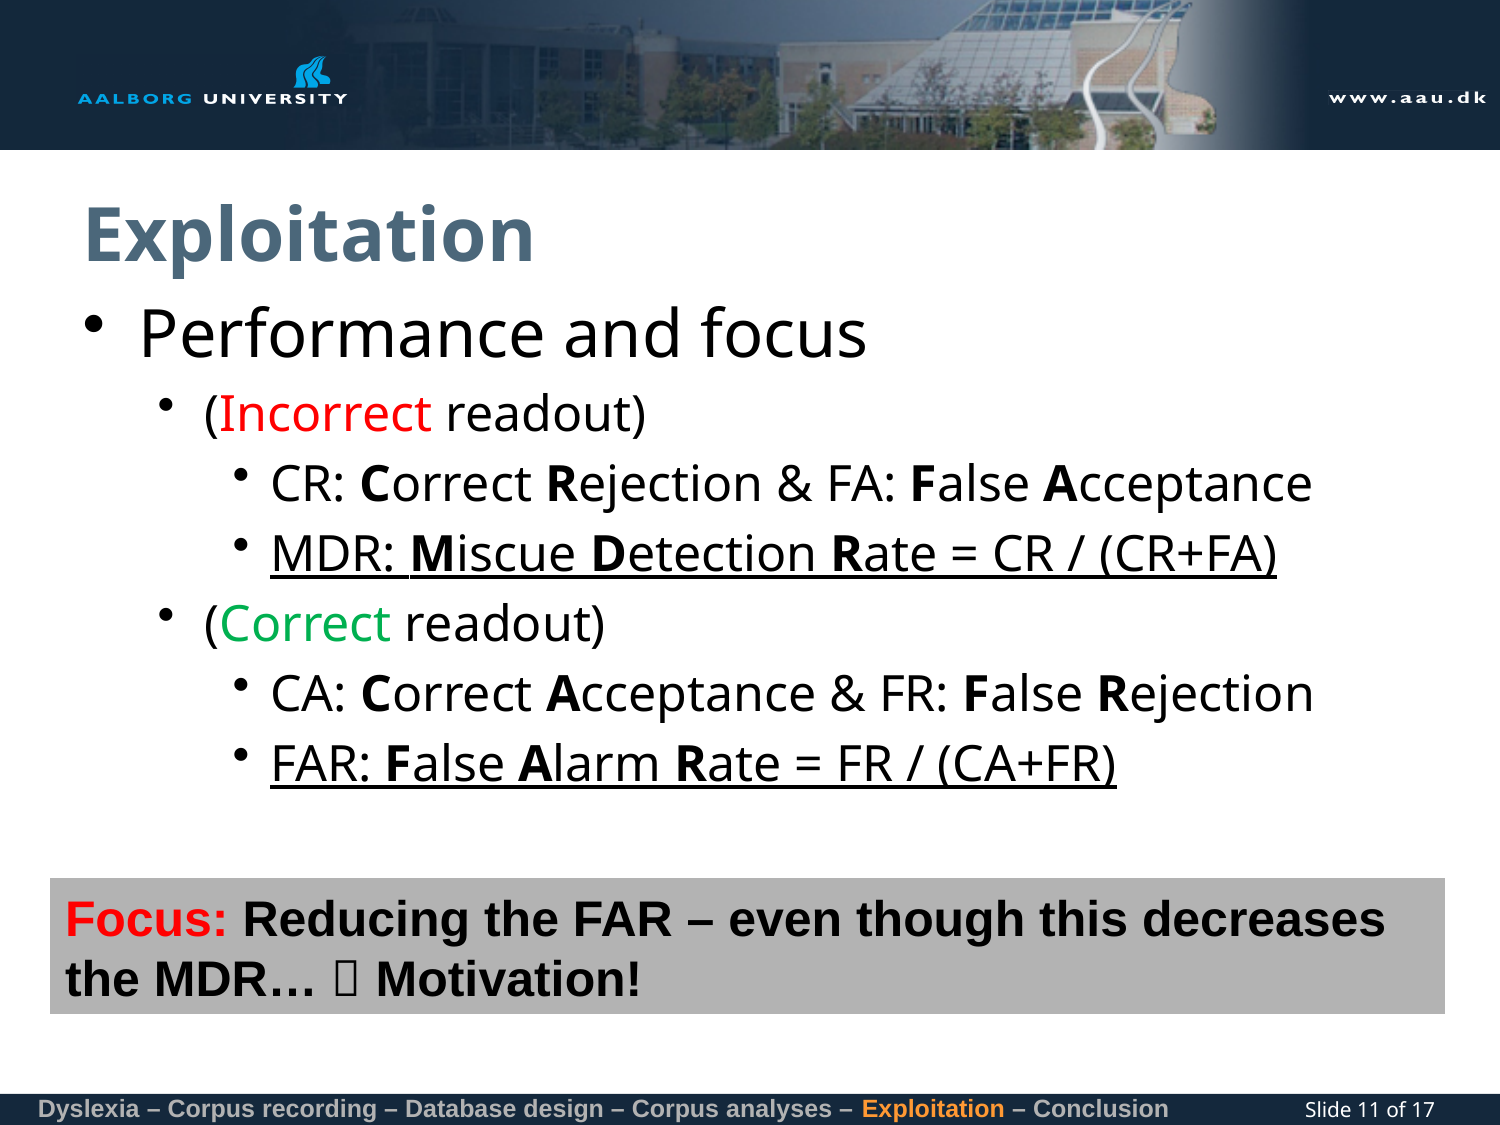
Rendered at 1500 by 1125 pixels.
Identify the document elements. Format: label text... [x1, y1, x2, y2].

text_box Dyslexia – Corpus recording – Database design – Corpus analyses – Exploitation – Conclusion [23, 1084, 1185, 1125]
slide_number Slide 11 of 17 [1185, 1089, 1451, 1125]
list Performance and focus (Incorrect readout) CR: Correct Rejection & FA: False Acceptance MDR: Miscue Detection Rate = CR / (CR+FA) (Correct readout) CA: Correct Acceptance & FR: False Rejection FAR: False Alarm Rate = FR / (CA+FR) [76, 288, 1424, 878]
picture [0, 0, 1500, 150]
title Exploitation [76, 174, 1426, 288]
text_box Focus: Reducing the FAR – even though this decreases the MDR…  Motivation! [50, 878, 1445, 1014]
